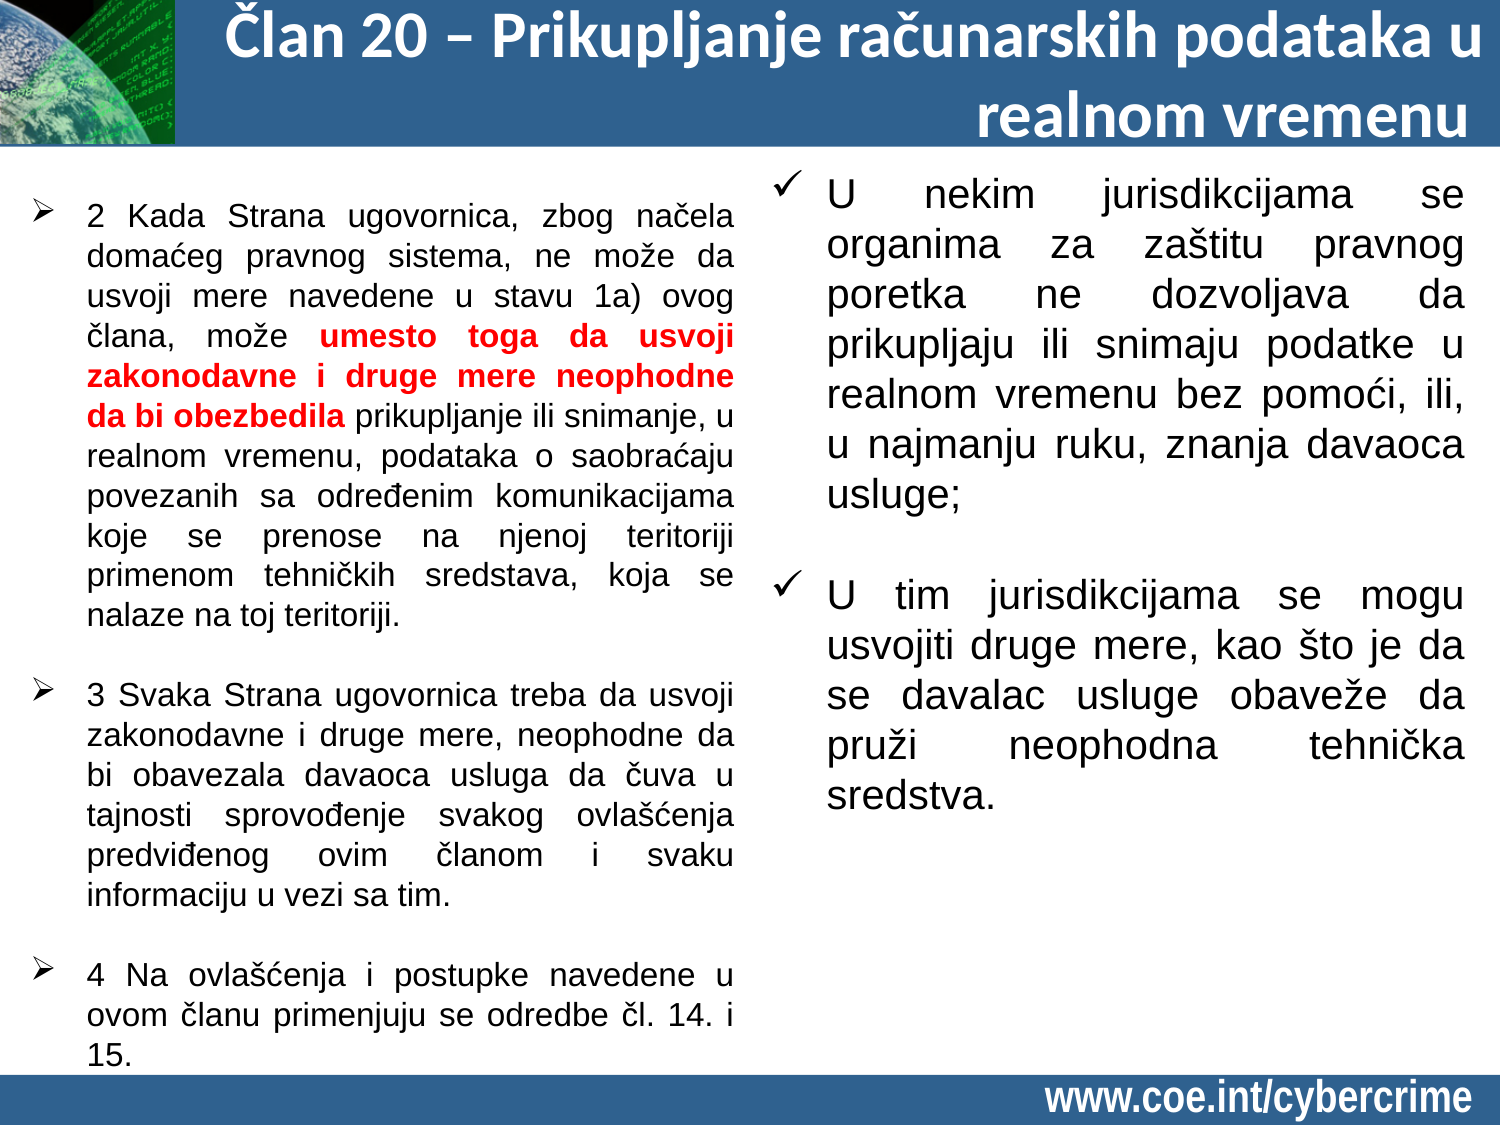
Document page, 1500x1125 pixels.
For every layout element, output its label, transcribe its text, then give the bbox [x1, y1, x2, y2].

text_box 2 Kada Strana ugovornica, zbog načela domaćeg pravnog sistema, ne može da usvoji mere navedene u stavu 1a) ovog člana, može umesto toga da usvoji zakonodavne i druge mere neophodne da bi obezbedila prikupljanje ili snimanje, u realnom vremenu, podataka o saobraćaju povezanih sa određenim komunikacijama koje se prenose na njenoj teritoriji primenom tehničkih sredstava, koja se nalaze na toj teritoriji. 3 Svaka Strana ugovornica treba da usvoji zakonodavne i druge mere, neophodne da bi obavezala davaoca usluga da čuva u tajnosti sprovođenje svakog ovlašćenja predviđenog ovim članom i svaku informaciju u vezi sa tim. 4 Na ovlašćenja i postupke navedene u ovom članu primenjuju se odredbe čl. 14. i 15. [15, 186, 750, 1080]
picture [0, 0, 175, 144]
text_box U nekim jurisdikcijama se organima za zaštitu pravnog poretka ne dozvoljava da prikupljaju ili snimaju podatke u realnom vremenu bez pomoći, ili, u najmanju ruku, znanja davaoca usluge; U tim jurisdikcijama se mogu usvojiti druge mere, kao što je da se davalac usluge obaveže da pruži neophodna tehnička sredstva. [755, 159, 1480, 825]
text_box [0, 1073, 1030, 1125]
text_box www.coe.int/cybercrime [1030, 1059, 1500, 1125]
text_box Član 20 – Prikupljanje računarskih podataka u realnom vremenu [177, 0, 1500, 149]
